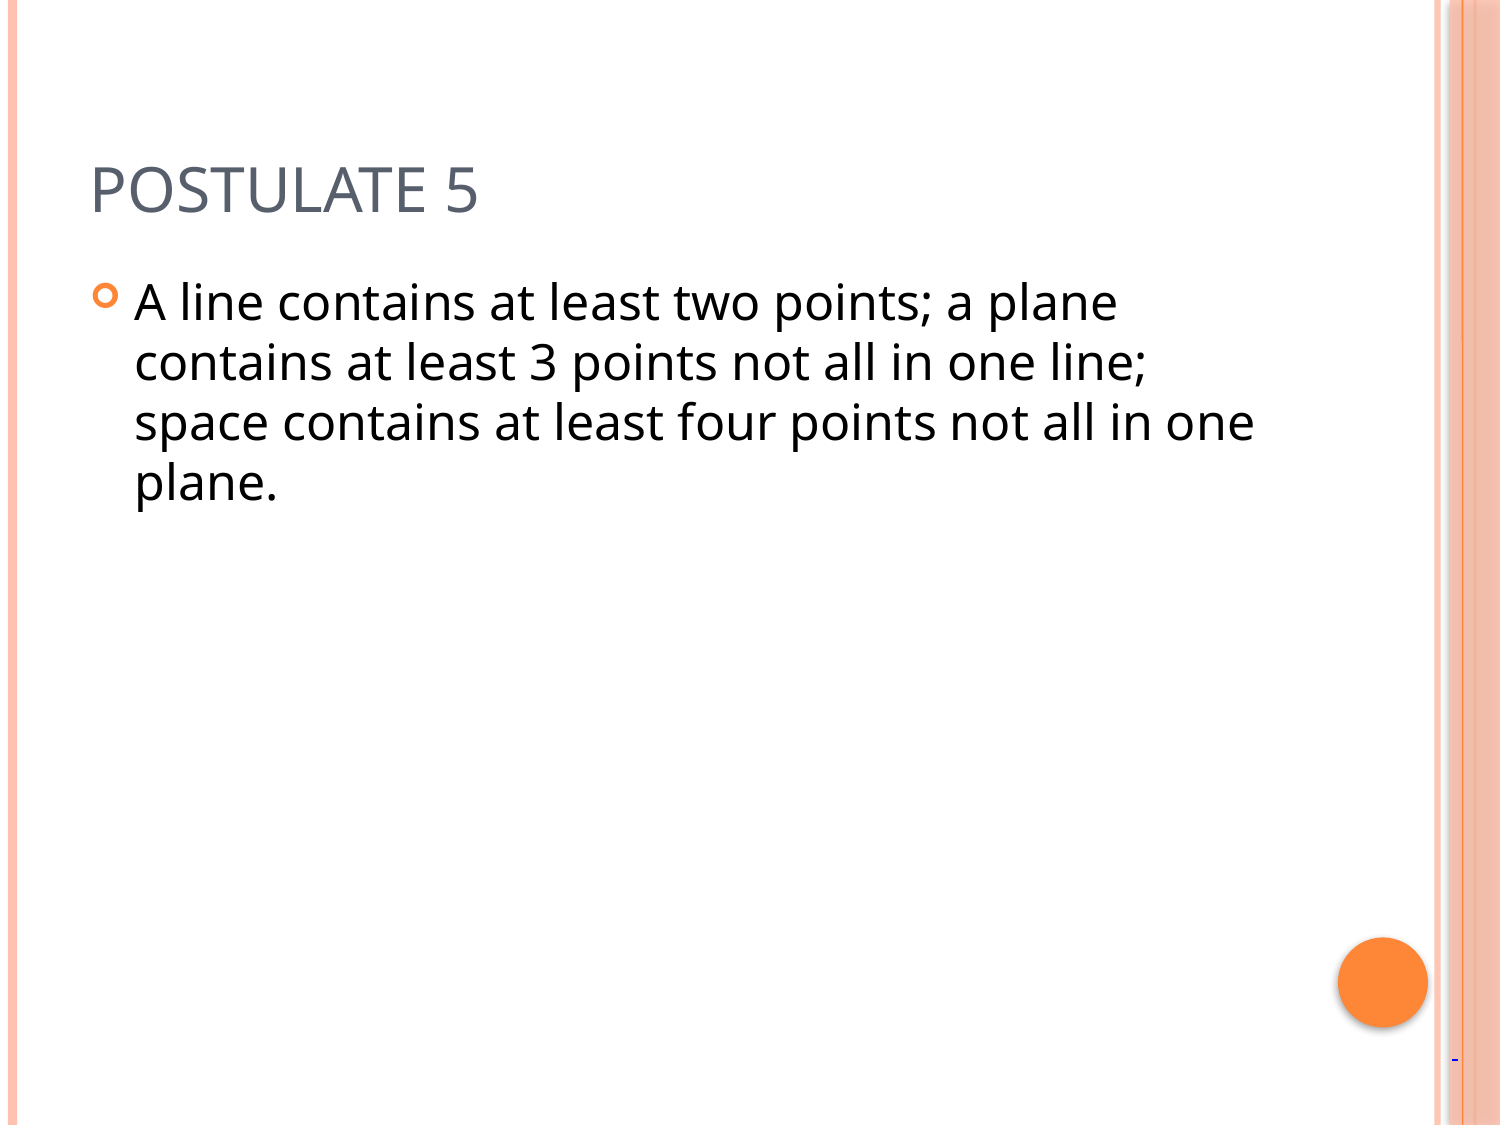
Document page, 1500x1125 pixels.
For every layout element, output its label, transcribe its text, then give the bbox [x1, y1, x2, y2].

list A line contains at least two points; a plane contains at least 3 points not all in one line; space contains at least four points not all in one plane. [75, 262, 1300, 1062]
title Postulate 5 [75, 45, 1300, 233]
